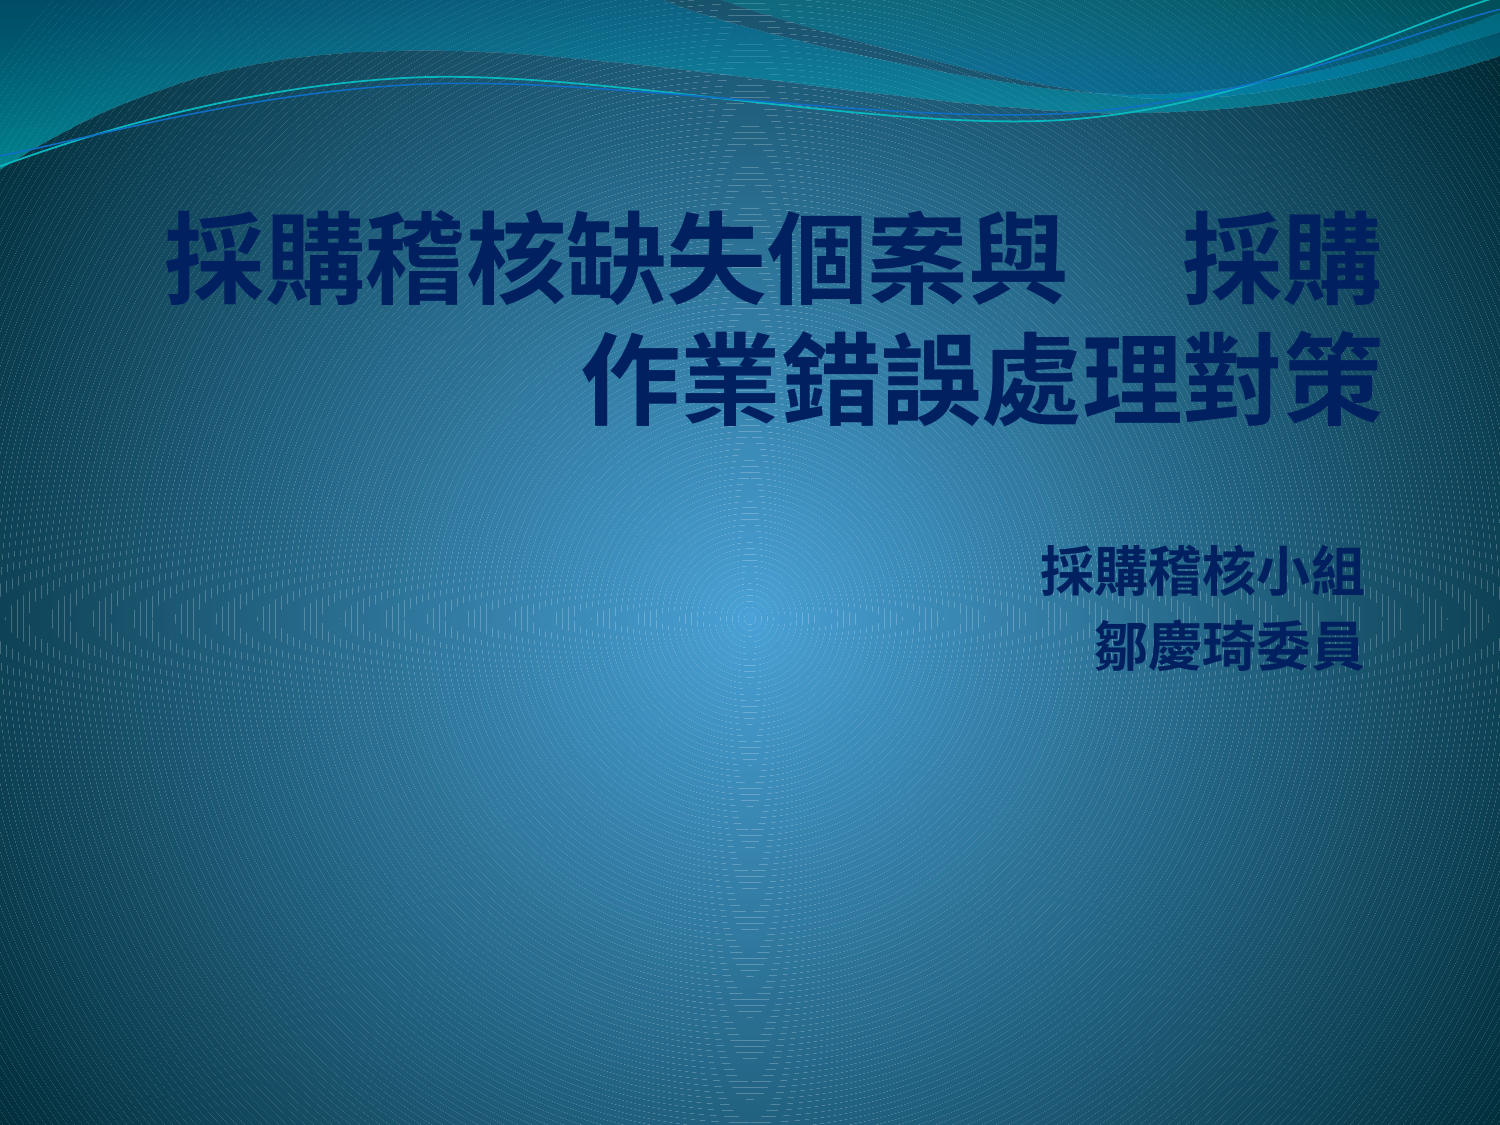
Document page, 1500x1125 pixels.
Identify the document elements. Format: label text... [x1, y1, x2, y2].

title 採購稽核缺失個案與 採購作業錯誤處理對策 [112, 196, 1388, 438]
subtitle 採購稽核小組 鄒慶琦委員 [87, 529, 1376, 818]
